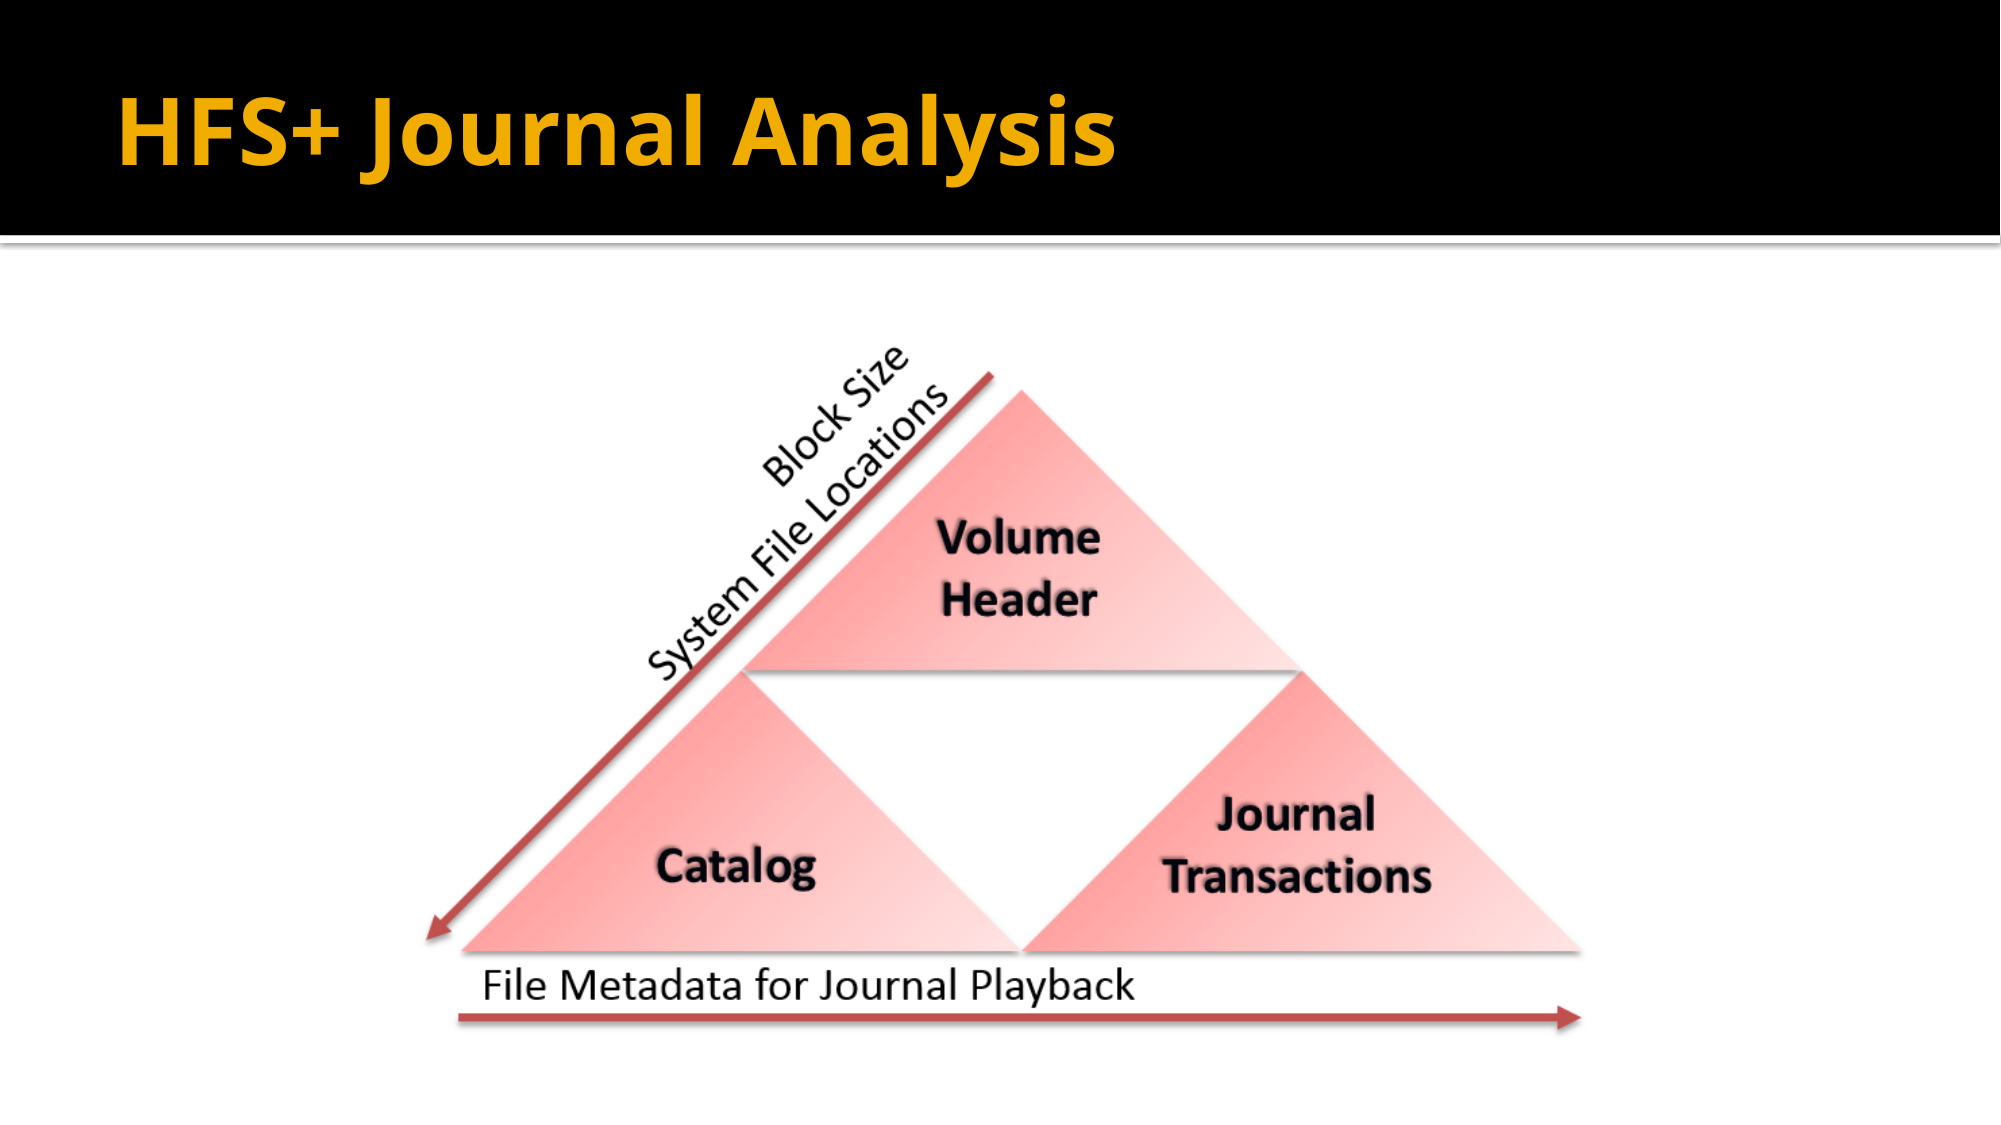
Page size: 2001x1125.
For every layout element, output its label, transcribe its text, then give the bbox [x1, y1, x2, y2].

title HFS+ Journal Analysis [99, 24, 1900, 231]
picture [387, 305, 1613, 1050]
